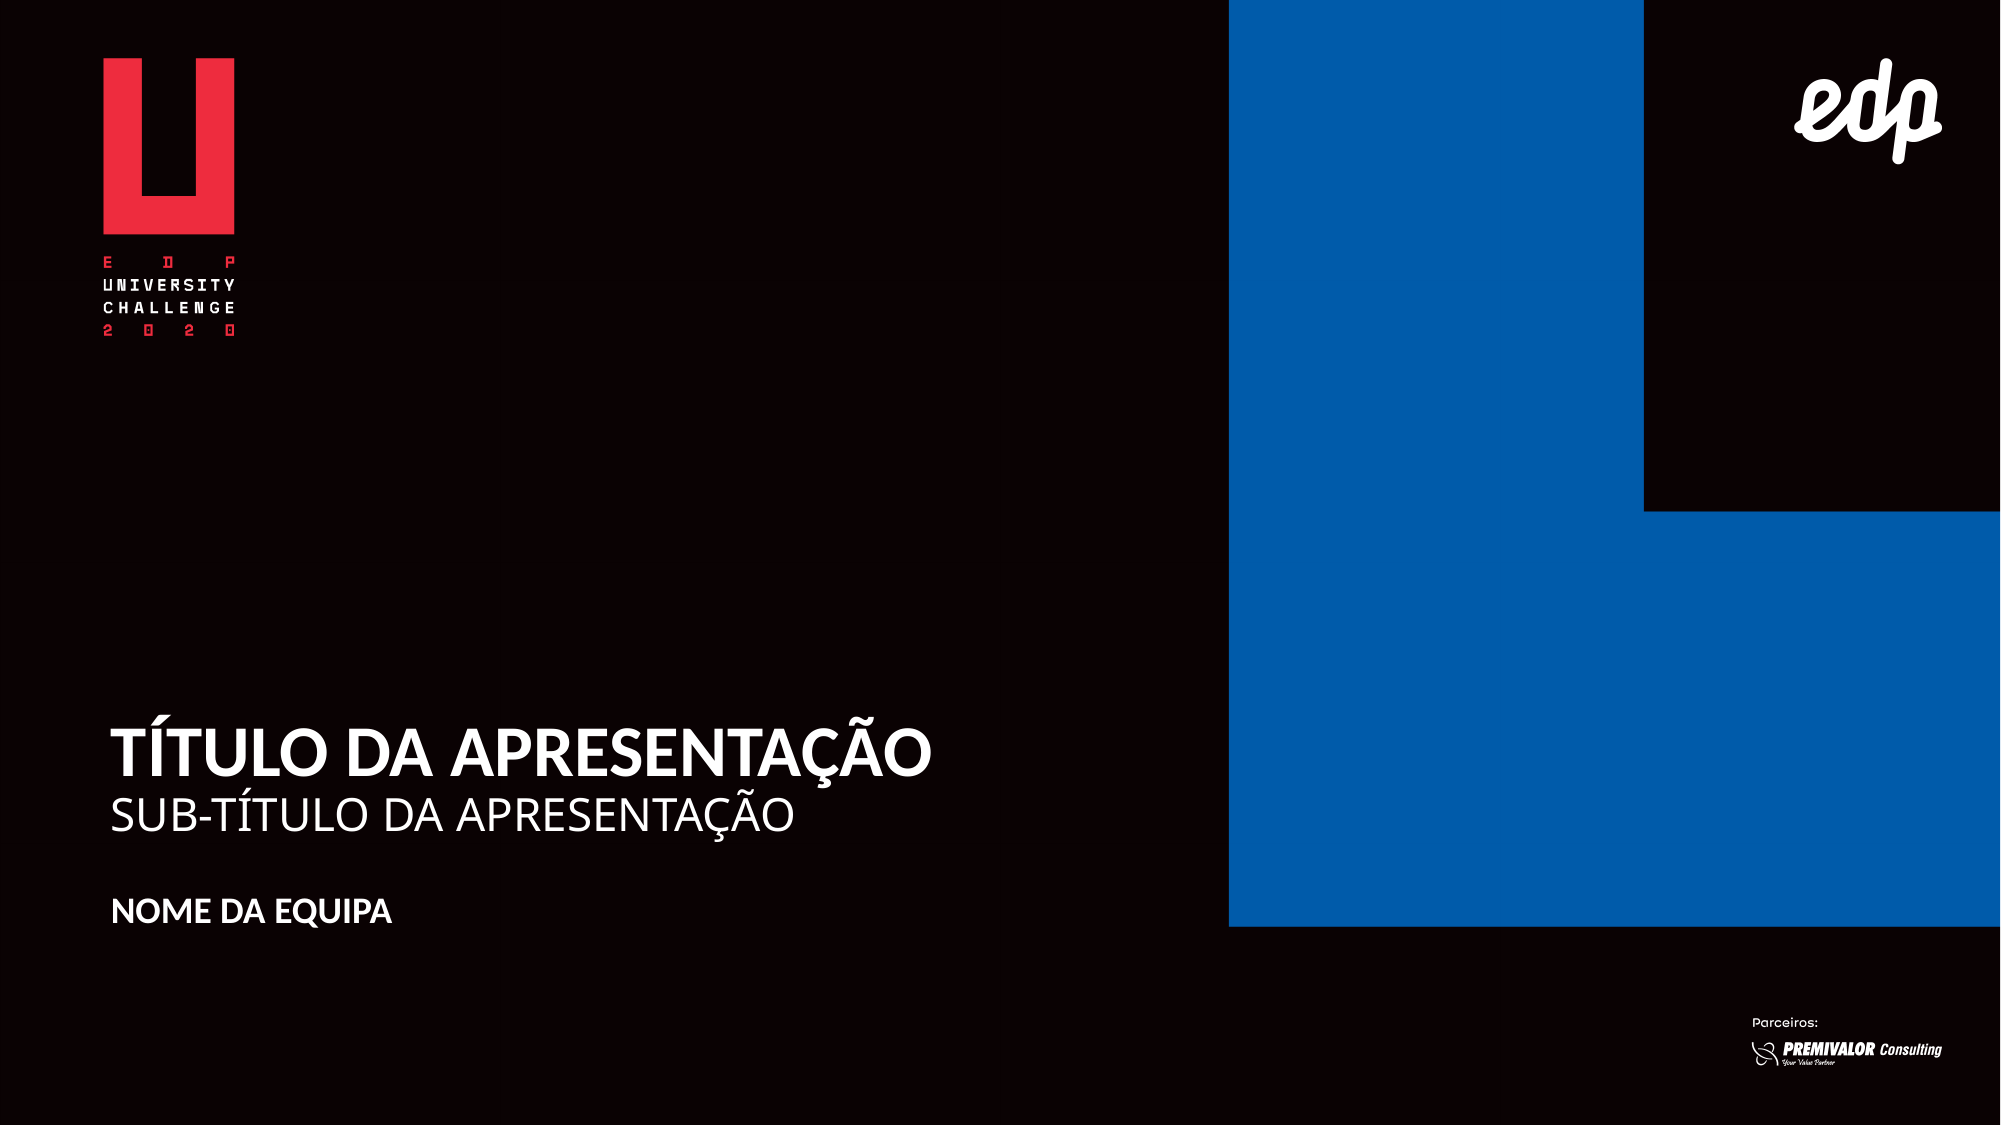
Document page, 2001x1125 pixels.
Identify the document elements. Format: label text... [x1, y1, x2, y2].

picture [0, 0, 2001, 1125]
text_box TÍTULO DA APRESENTAÇÃO SUB-TÍTULO DA APRESENTAÇÃO NOME DA EQUIPA [95, 547, 1596, 939]
